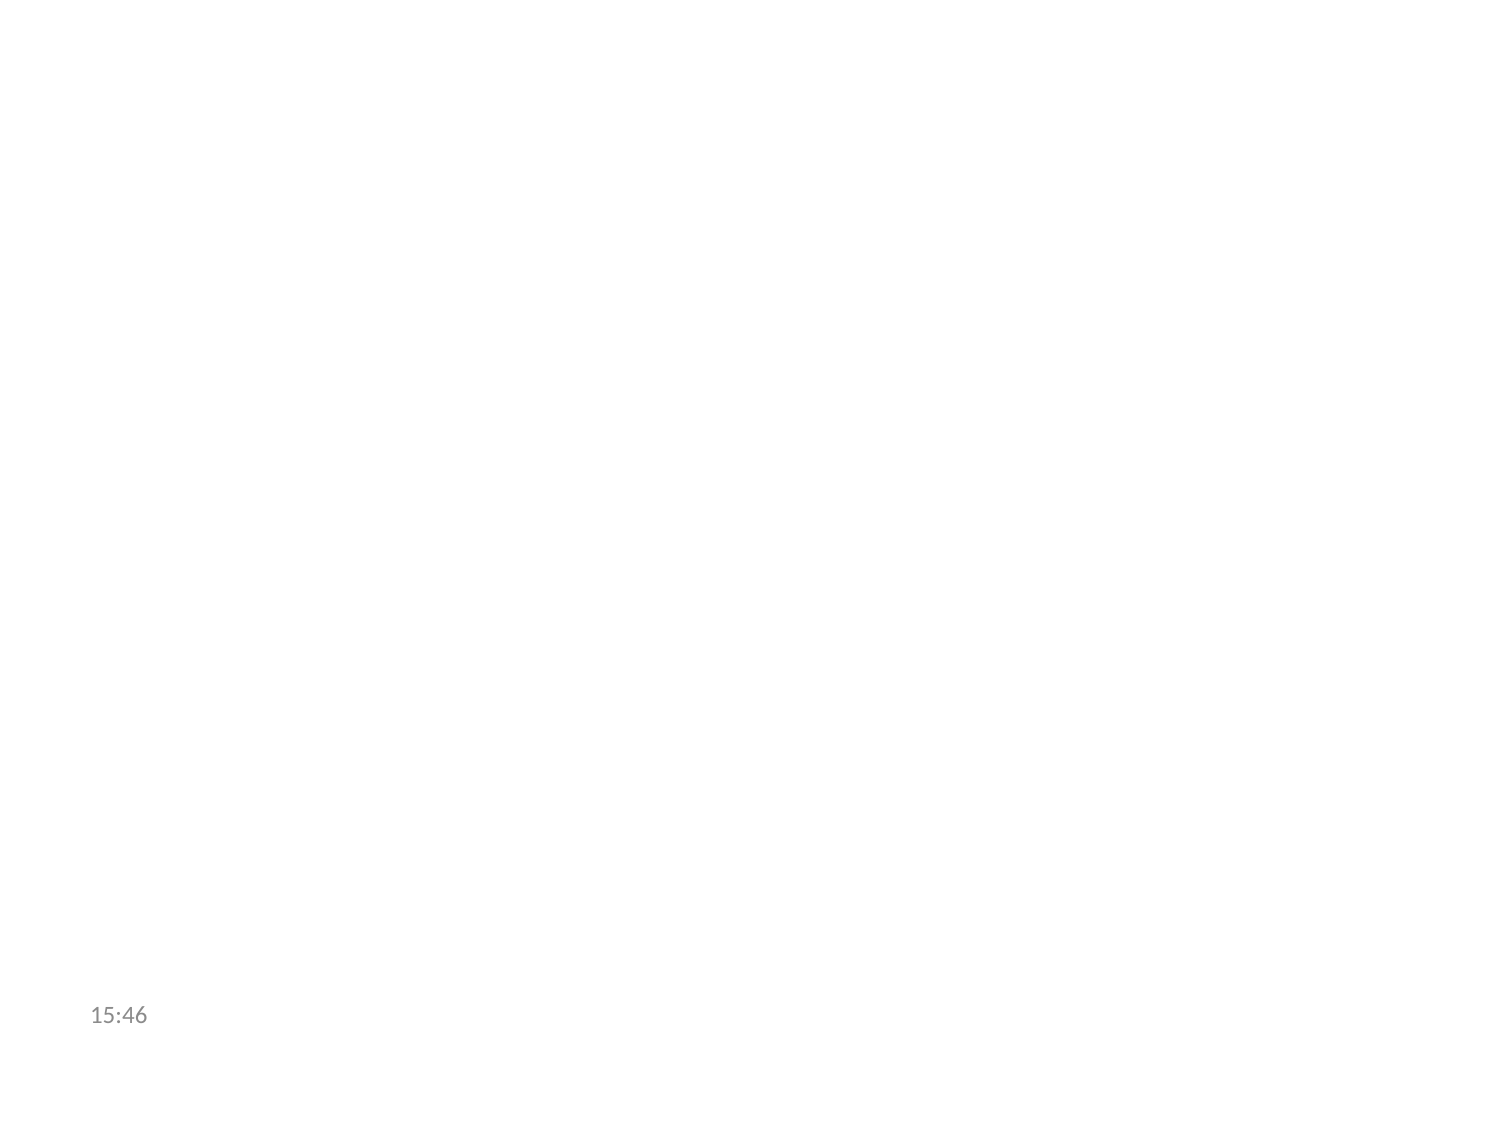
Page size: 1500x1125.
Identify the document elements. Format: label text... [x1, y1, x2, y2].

text_box 15:35 [75, 983, 425, 1044]
